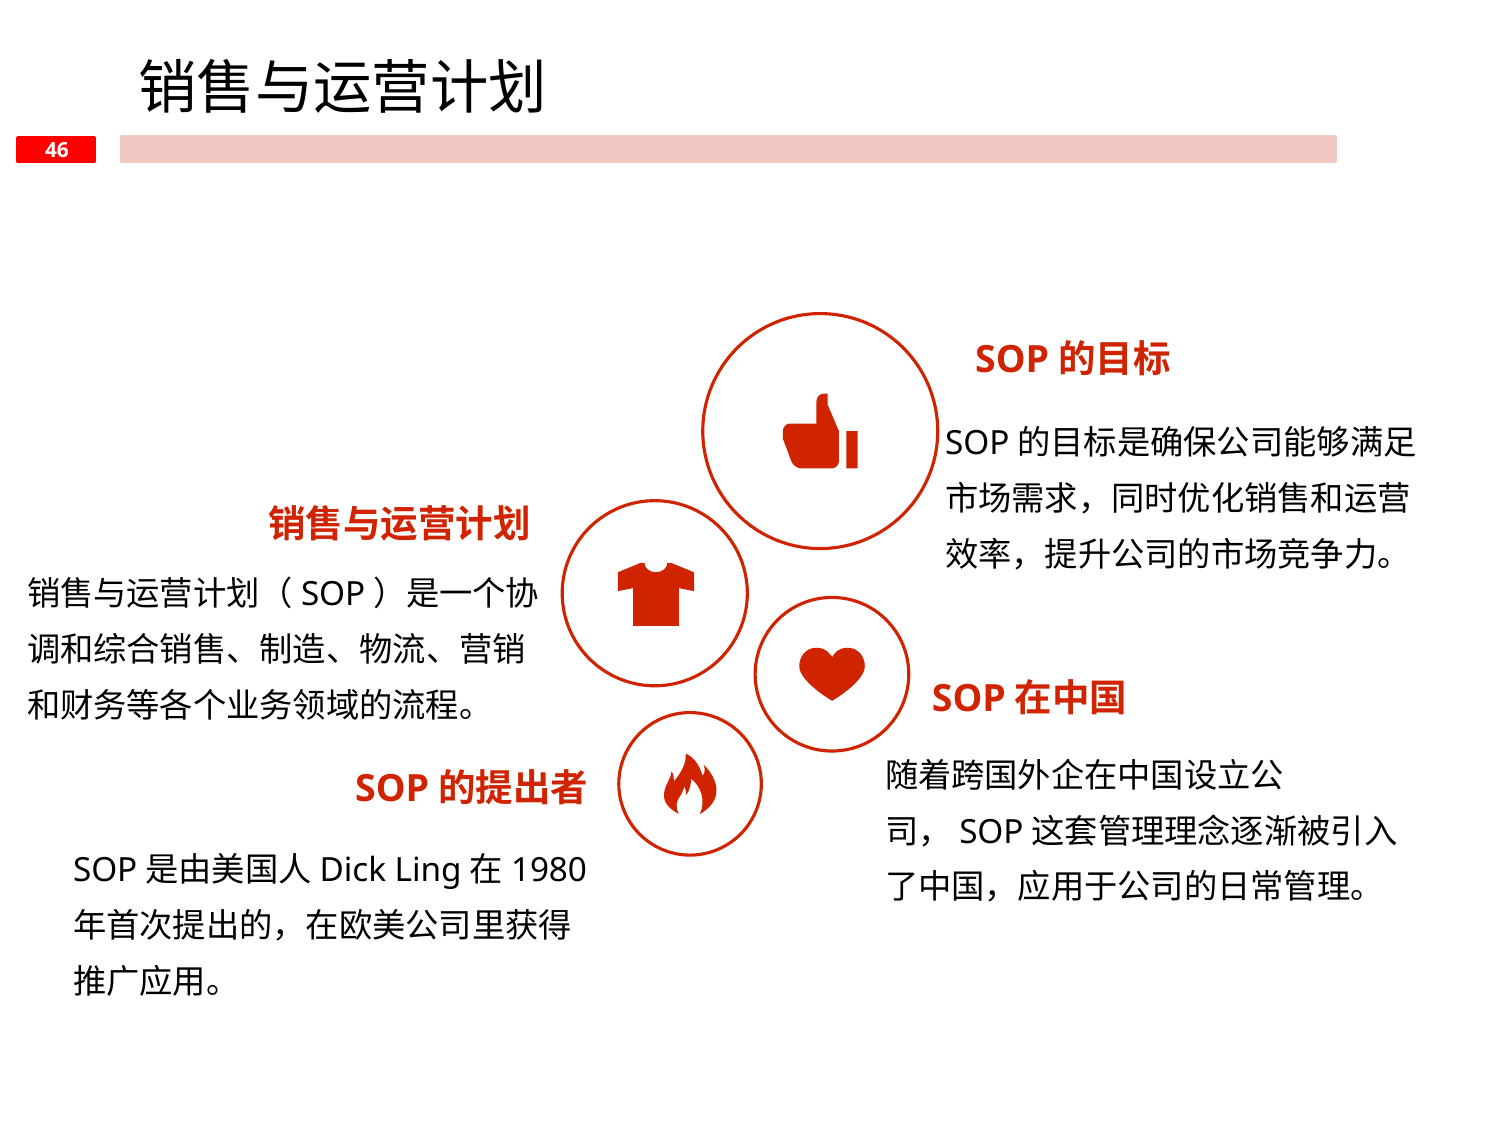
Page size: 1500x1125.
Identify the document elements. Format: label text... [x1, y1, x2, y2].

text_box [846, 431, 858, 469]
text_box [755, 597, 909, 752]
text_box SOP是由美国人Dick Ling在1980年首次提出的，在欧美公司里获得推广应用。 [57, 817, 612, 983]
text_box [702, 313, 931, 549]
text_box 随着跨国外企在中国设立公司，SOP这套管理理念逐渐被引入了中国，应用于公司的日常管理。 [869, 722, 1424, 888]
text_box [618, 712, 762, 856]
text_box 销售与运营计划 [131, 483, 538, 540]
text_box [17, 129, 97, 189]
text_box SOP的目标是确保公司能够满足市场需求，同时优化销售和运营效率，提升公司的市场竞争力。 [929, 390, 1448, 556]
text_box [664, 753, 717, 815]
text_box [782, 393, 839, 469]
text_box [799, 647, 865, 701]
text_box [566, 500, 748, 686]
text_box SOP的提出者 [188, 747, 596, 817]
text_box SOP的目标 [960, 317, 1367, 390]
text_box SOP在中国 [916, 656, 1323, 722]
text_box 销售与运营计划（SOP）是一个协调和综合销售、制造、物流、营销和财务等各个业务领域的流程。 [11, 540, 566, 704]
text_box 销售与运营计划 [123, 42, 958, 128]
text_box [617, 562, 695, 626]
